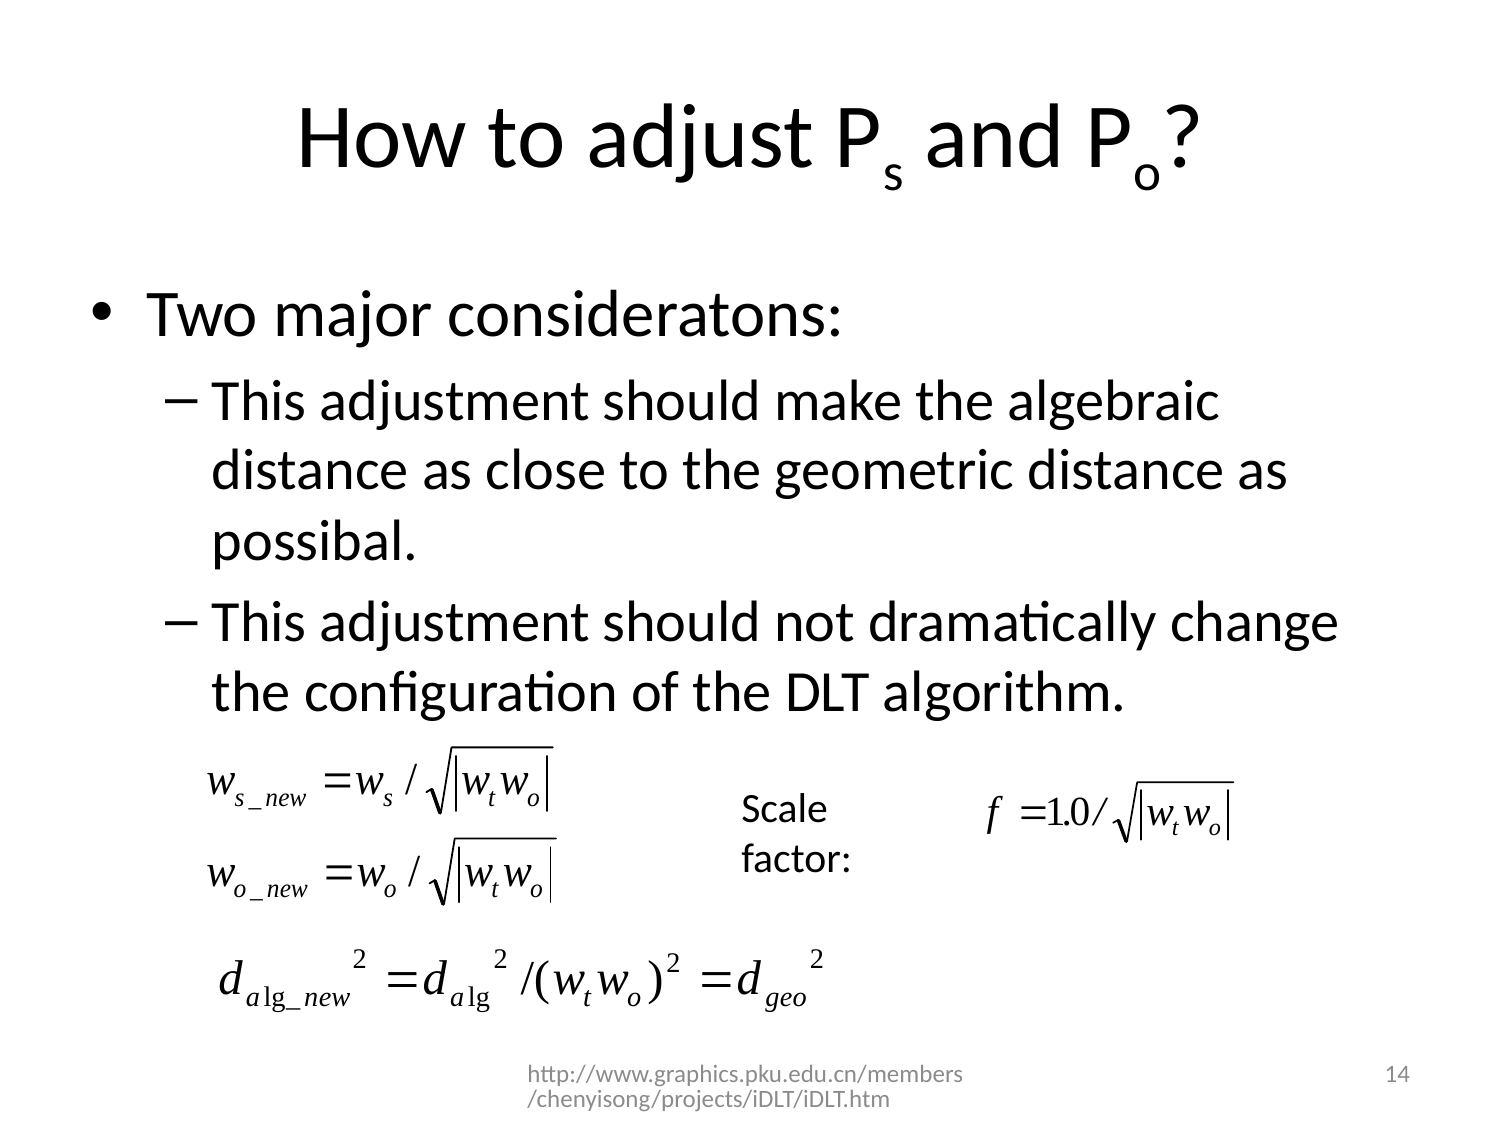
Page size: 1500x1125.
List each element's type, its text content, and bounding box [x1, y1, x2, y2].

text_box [972, 773, 1243, 854]
title How to adjust Ps and Po? [75, 45, 1425, 233]
footer http://www.graphics.pku.edu.cn/members/chenyisong/projects/iDLT/iDLT.htm [512, 1042, 988, 1103]
text_box Scale factor: [726, 773, 961, 889]
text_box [198, 738, 567, 915]
slide_number 14 [1074, 1042, 1425, 1103]
list Two major consideratons: This adjustment should make the algebraic distance as close to the geometric distance as possibal. This adjustment should not dramatically change the configuration of the DLT algorithm. [75, 262, 1425, 1005]
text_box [210, 937, 833, 1023]
